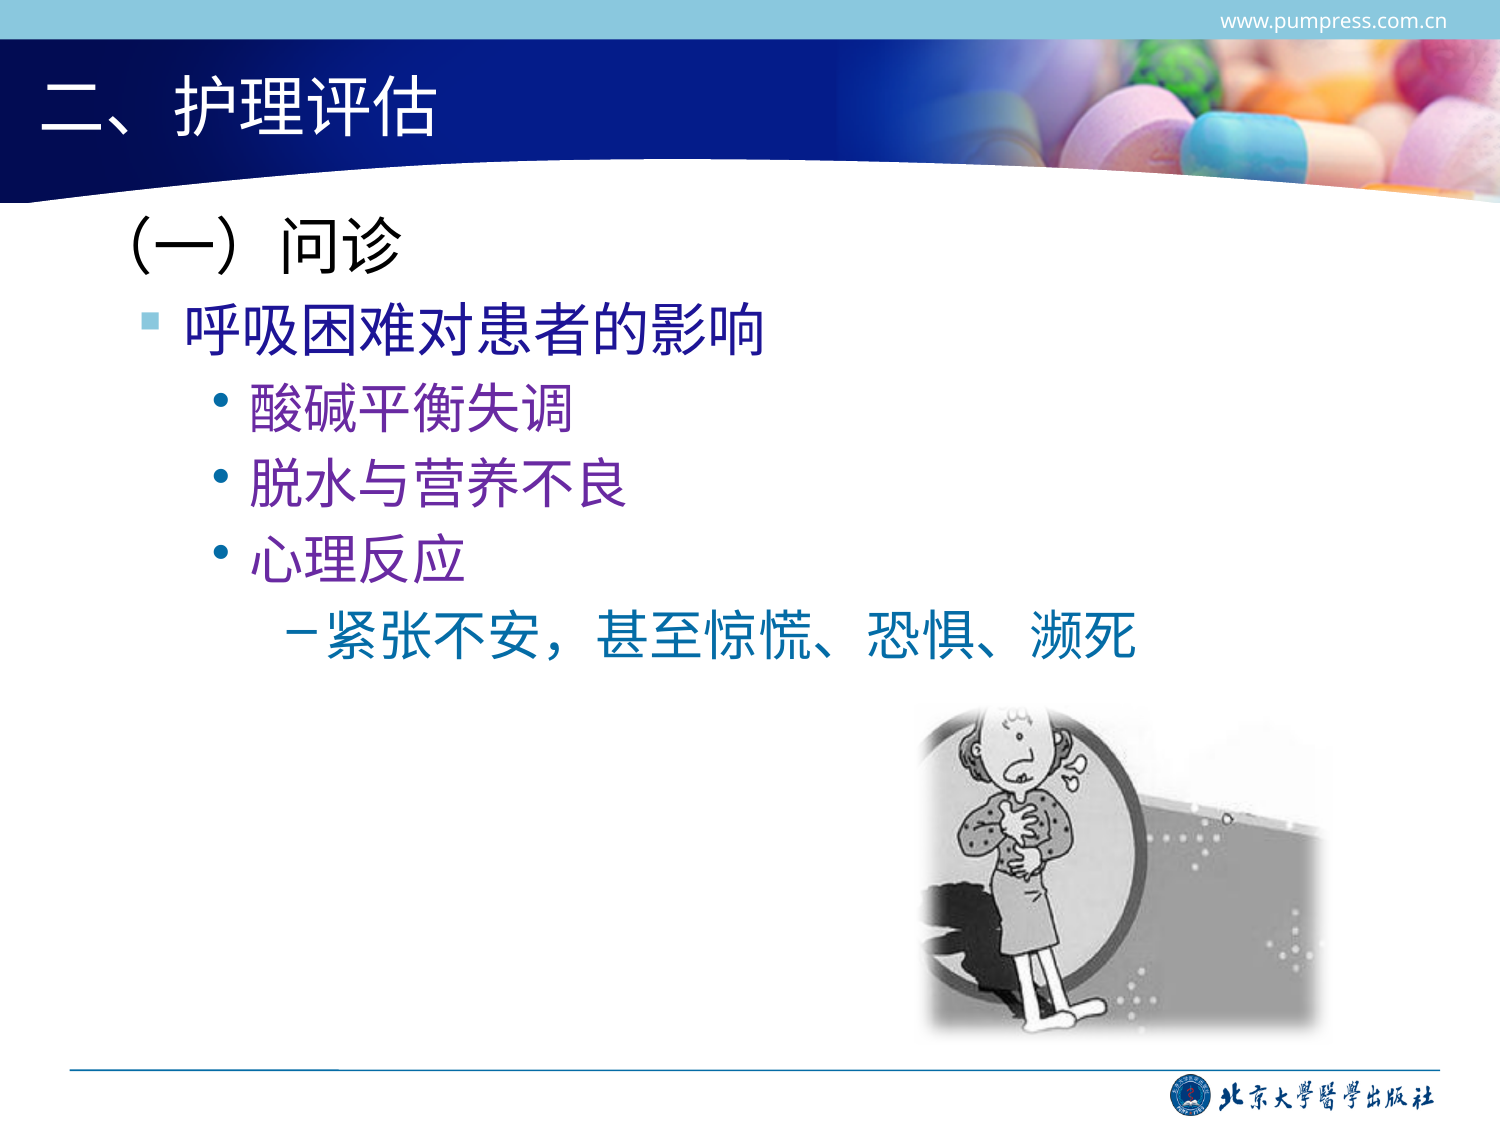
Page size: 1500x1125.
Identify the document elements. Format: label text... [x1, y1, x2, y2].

list （一）问诊 呼吸困难对患者的影响 酸碱平衡失调 脱水与营养不良 心理反应 紧张不安，甚至惊慌、恐惧、濒死 [46, 198, 1460, 1000]
title 二、护理评估 [23, 58, 1349, 152]
picture [0, 40, 1500, 203]
picture [913, 702, 1334, 1045]
slide_number www.pumpress.com.cn [1024, 0, 1463, 38]
picture [1170, 1074, 1436, 1118]
